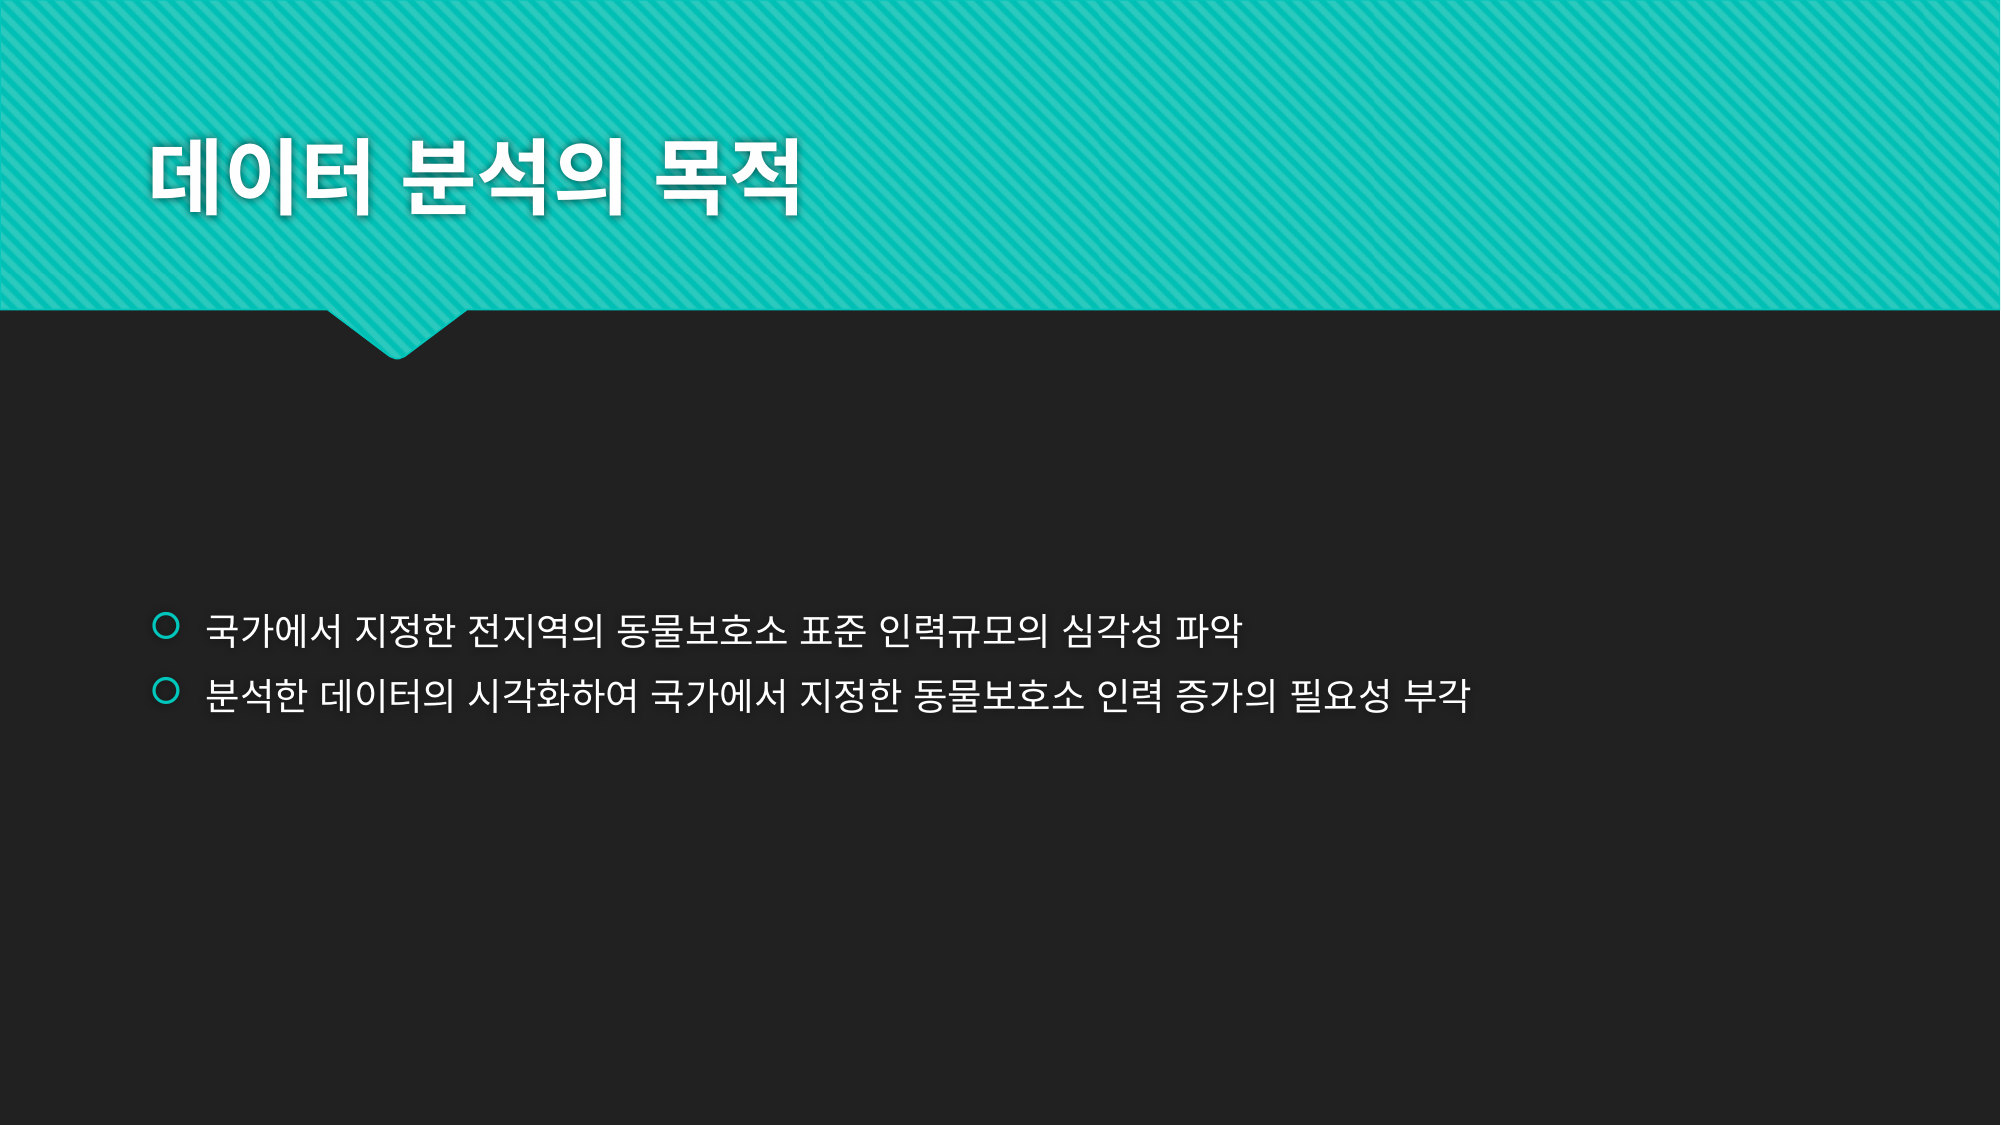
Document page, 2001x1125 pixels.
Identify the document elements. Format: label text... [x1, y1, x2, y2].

list 국가에서 지정한 전지역의 동물보호소 표준 인력규모의 심각성 파악 분석한 데이터의 시각화하여 국가에서 지정한 동물보호소 인력 증가의 필요성 부각 [134, 364, 1866, 962]
title 데이터 분석의 목적 [132, 73, 1868, 233]
